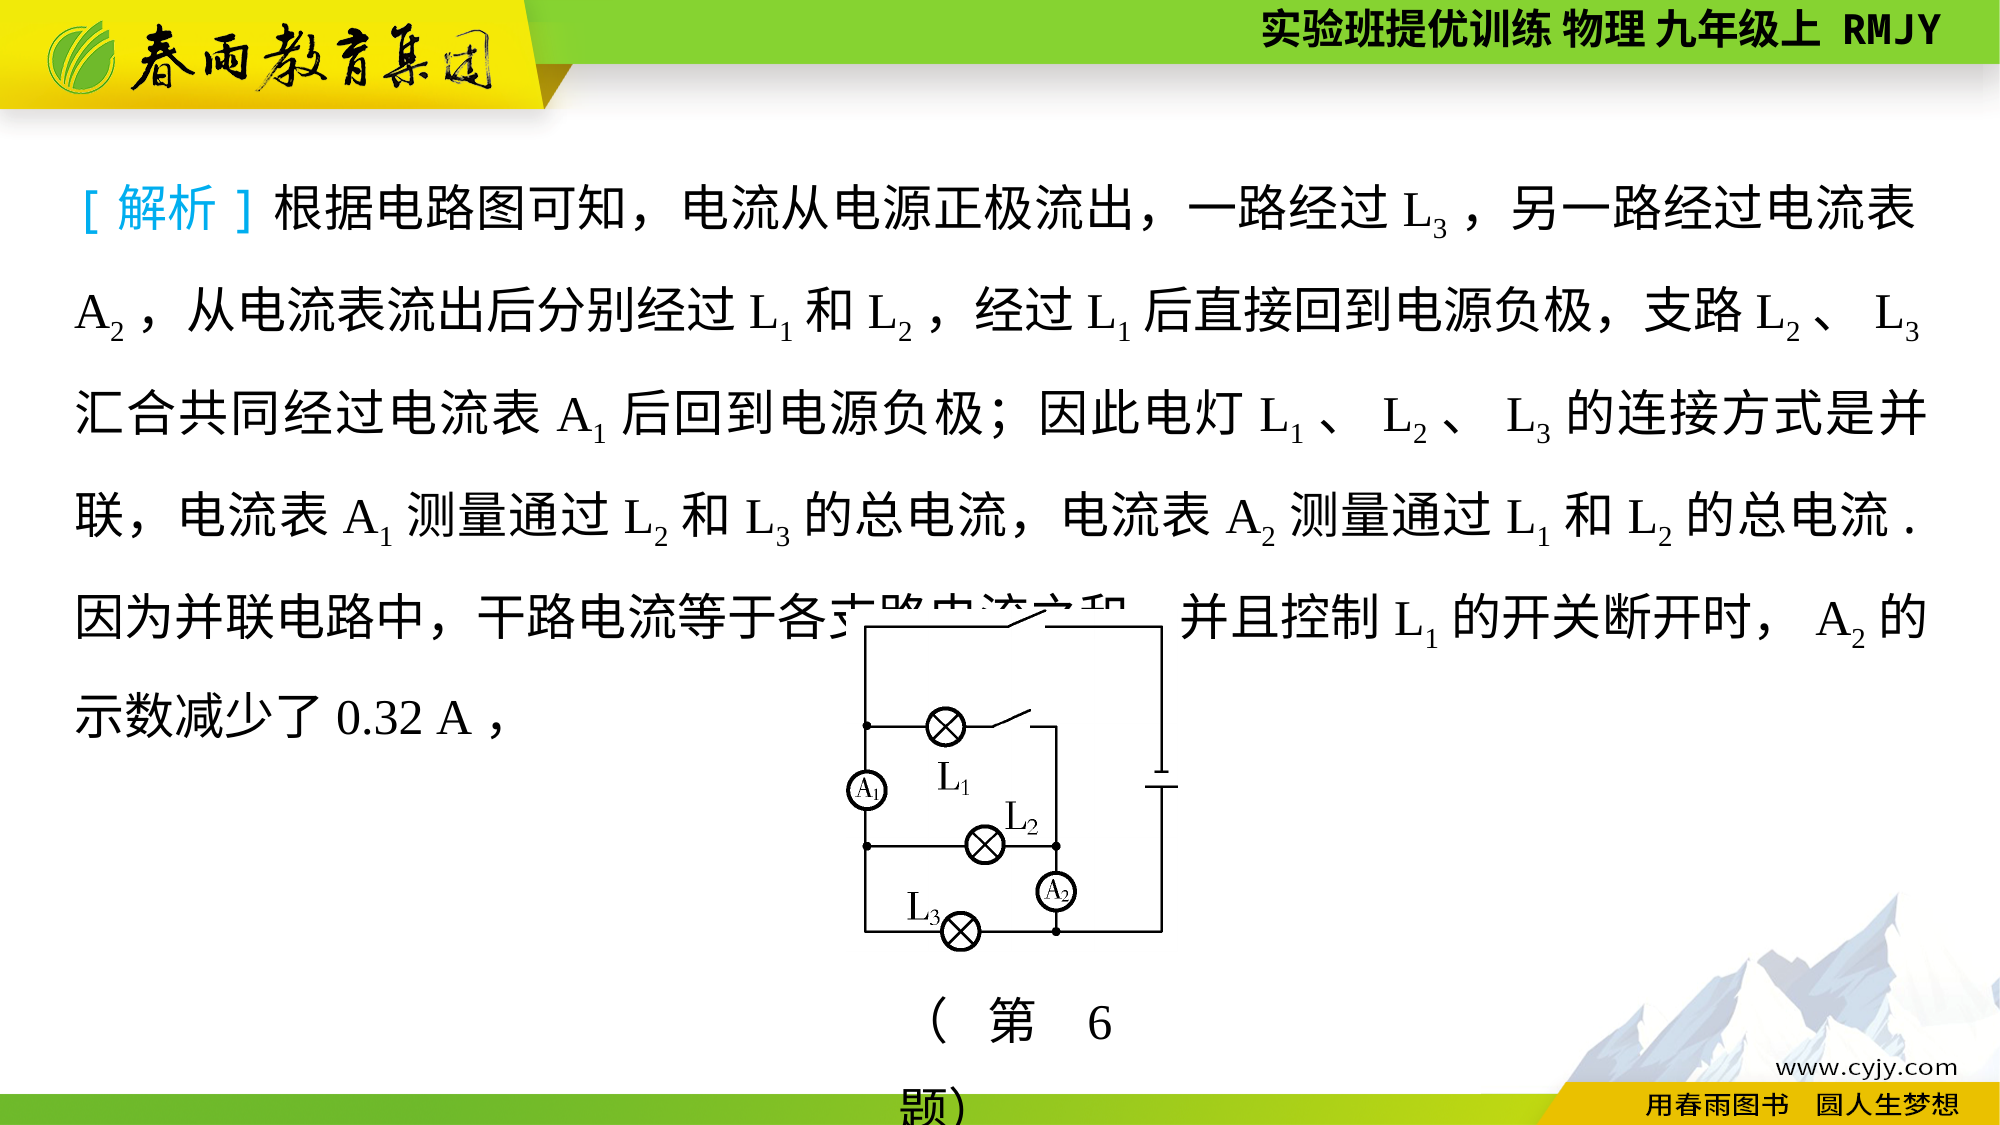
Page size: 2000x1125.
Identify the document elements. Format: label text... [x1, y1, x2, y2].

picture [0, 0, 2000, 1125]
text_box （第6题） [884, 960, 1139, 1057]
list [解析]根据电路图可知，电流从电源正极流出，一路经过L3，另一路经过电流表A2，从电流表流出后分别经过L1和L2，经过L1后直接回到电源负极，支路L2、L3汇合共同经过电流表A1后回到电源负极；因此电灯L1、L2、L3的连接方式是并联，电流表A1测量通过L2和L3的总电流，电流表A2测量通过L1和L2的总电流.因为并联电路中，干路电流等于各支路电流之和，并且控制L1的开关断开时，A2的示数减少了0.32 A， [59, 134, 1944, 605]
